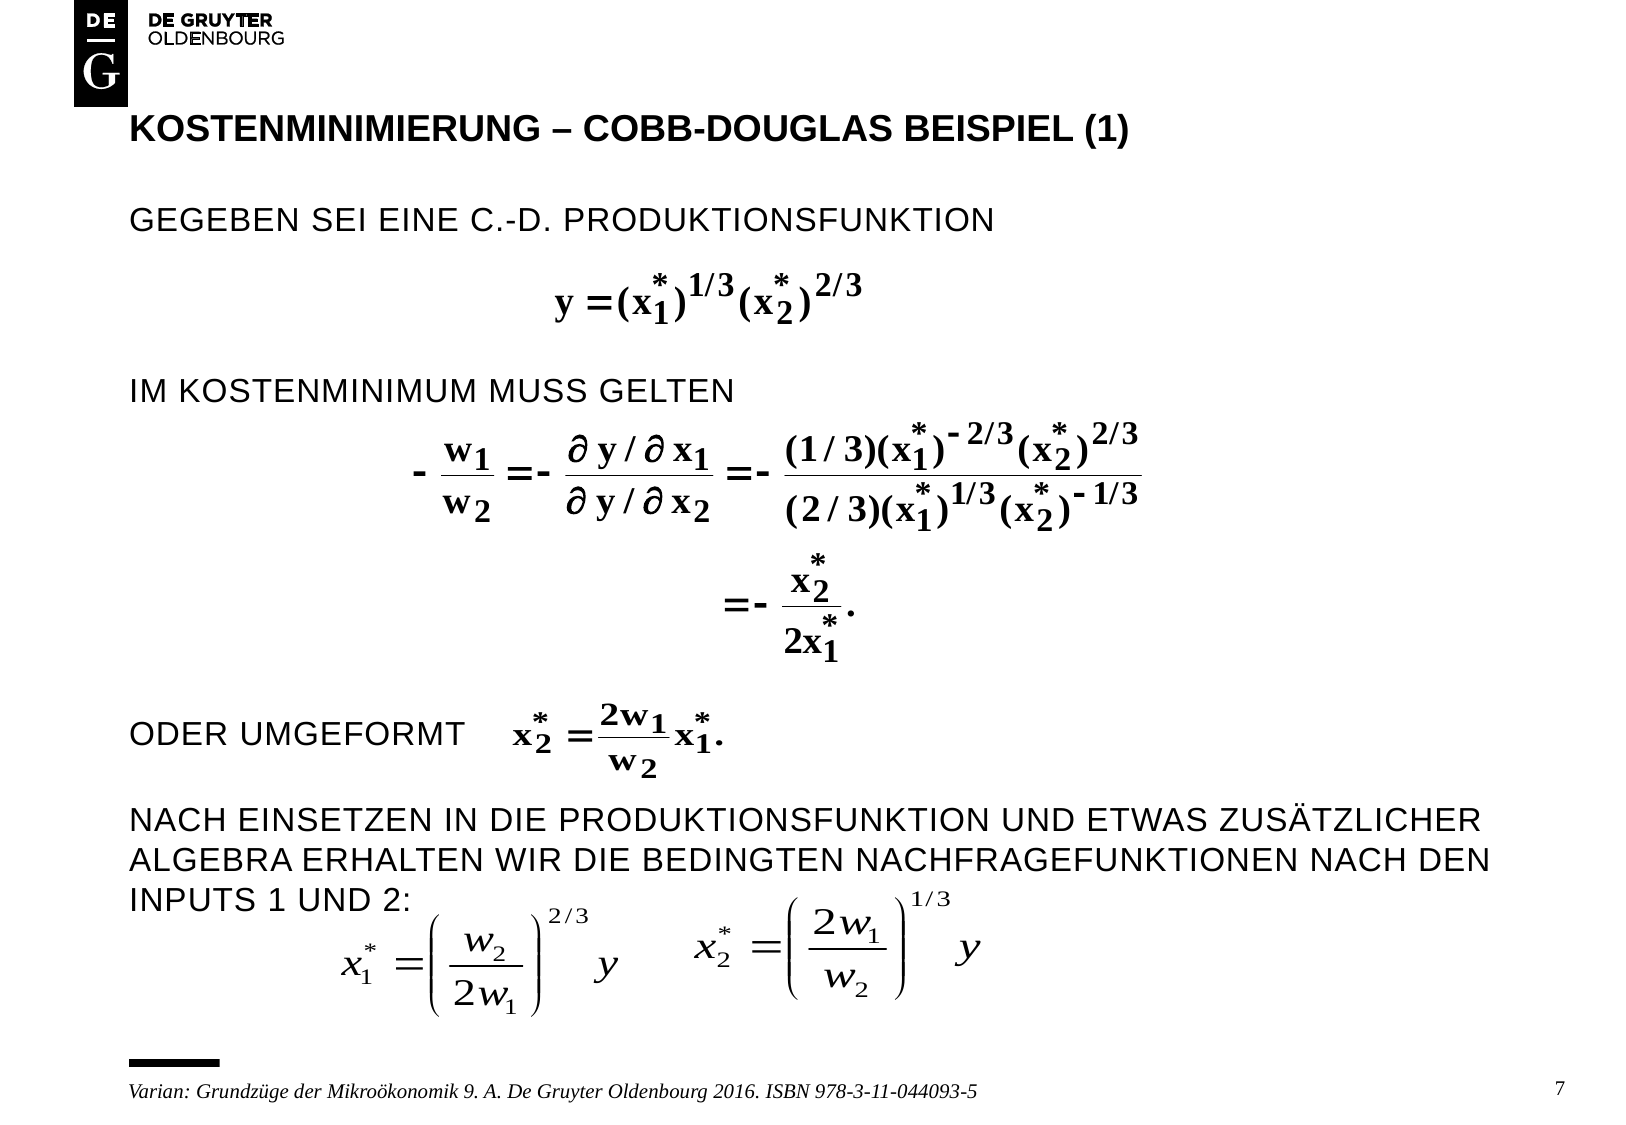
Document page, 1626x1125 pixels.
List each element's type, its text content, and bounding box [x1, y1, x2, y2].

title Kostenminimierung – cobb-douglas beispiel (1) [129, 104, 1556, 157]
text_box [511, 697, 725, 781]
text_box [332, 899, 627, 1027]
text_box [551, 265, 864, 327]
slide_number 7 [1554, 1074, 1614, 1104]
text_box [684, 882, 992, 1009]
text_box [410, 415, 1144, 666]
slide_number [128, 1077, 1539, 1108]
list Gegeben sei eine c.-d. produktionsfunktion Im kostenminimum muss gelten Oder umgeformt Nach einsetzen in die produktionsfunktion und etwas zusätzlicher algebra erhalten wir die bedingten nachfragefunktionen nach den inputs 1 und 2: [129, 197, 1556, 1050]
